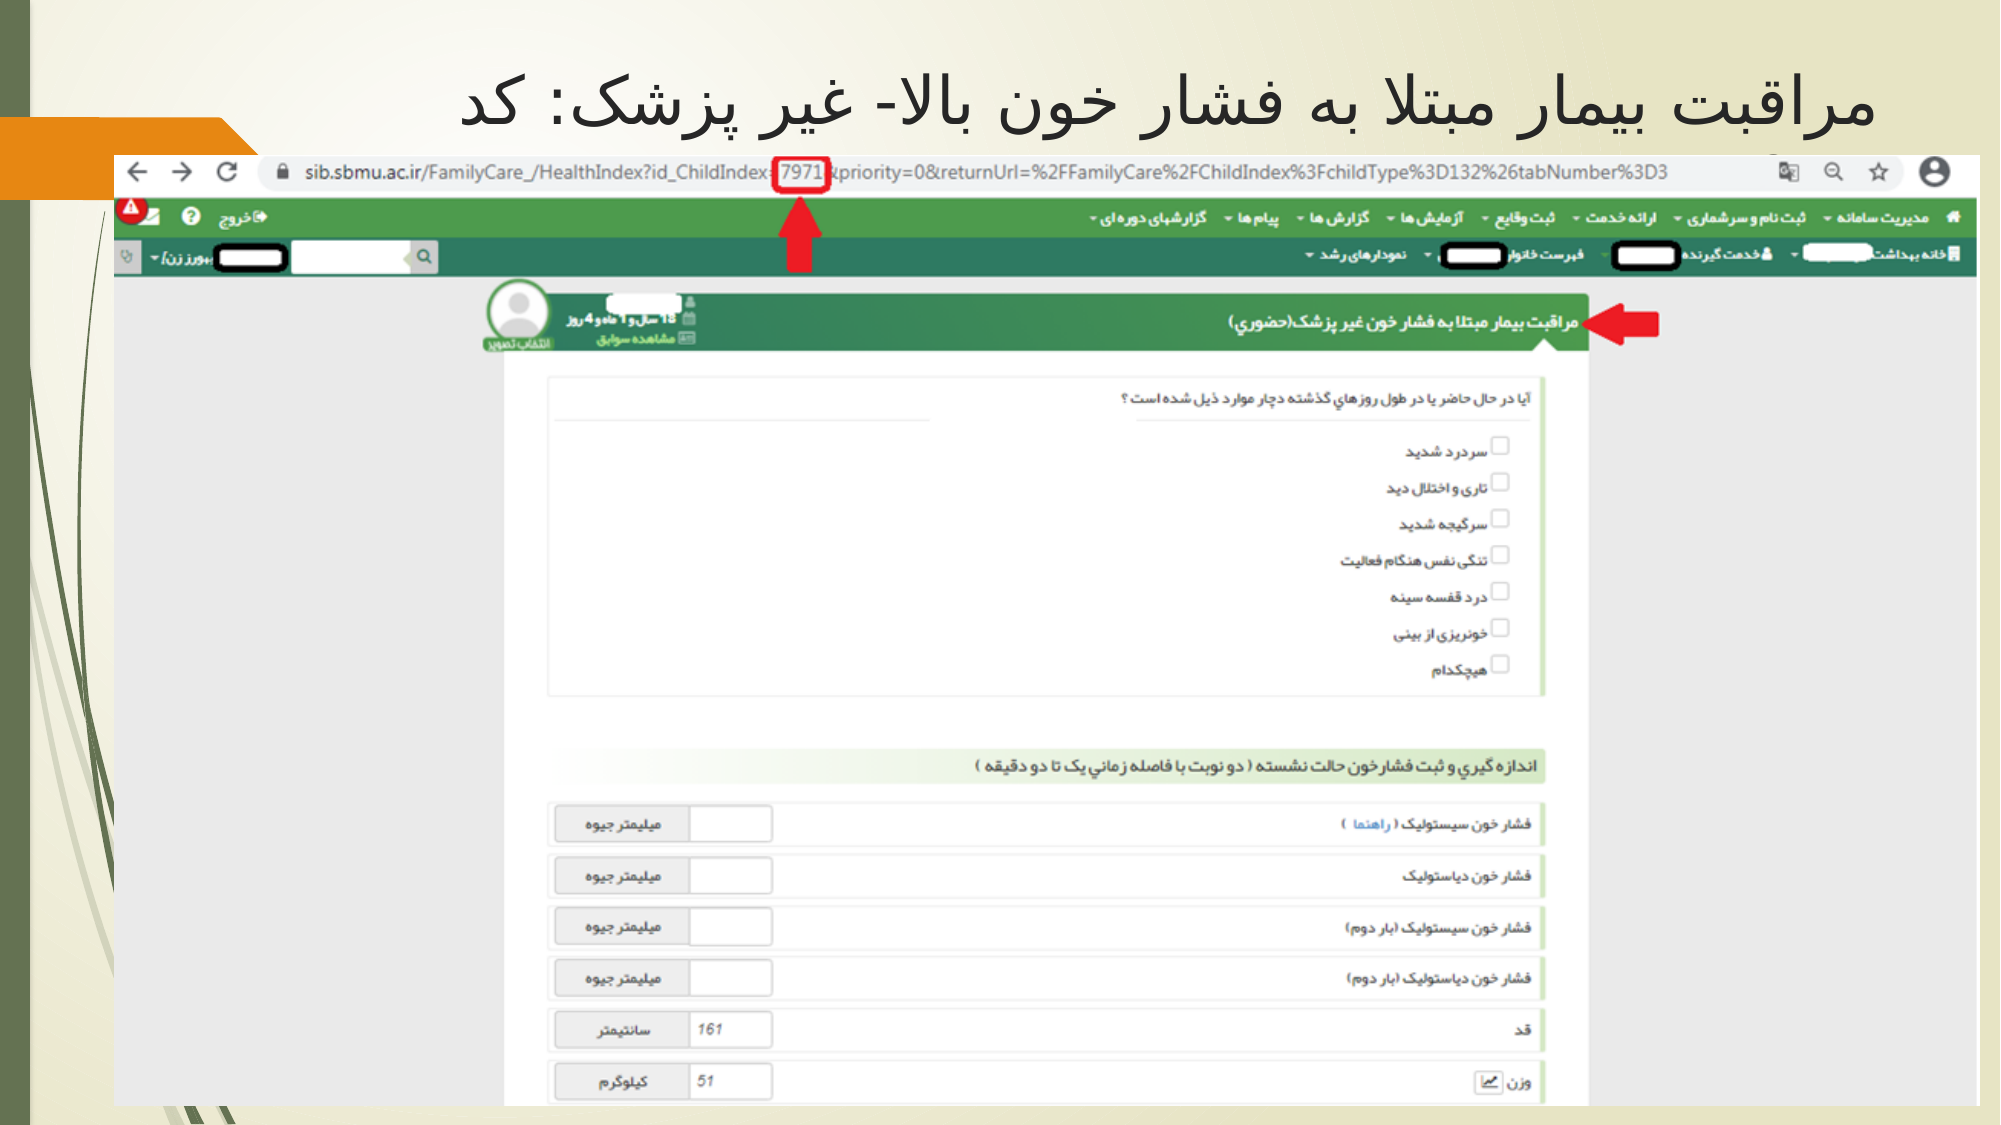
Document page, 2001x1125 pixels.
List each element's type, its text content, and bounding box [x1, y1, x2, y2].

picture [113, 155, 1981, 1107]
title مراقبت بيمار مبتلا به فشار خون بالا- غير پزشک: کد 7971 [295, 50, 1896, 154]
